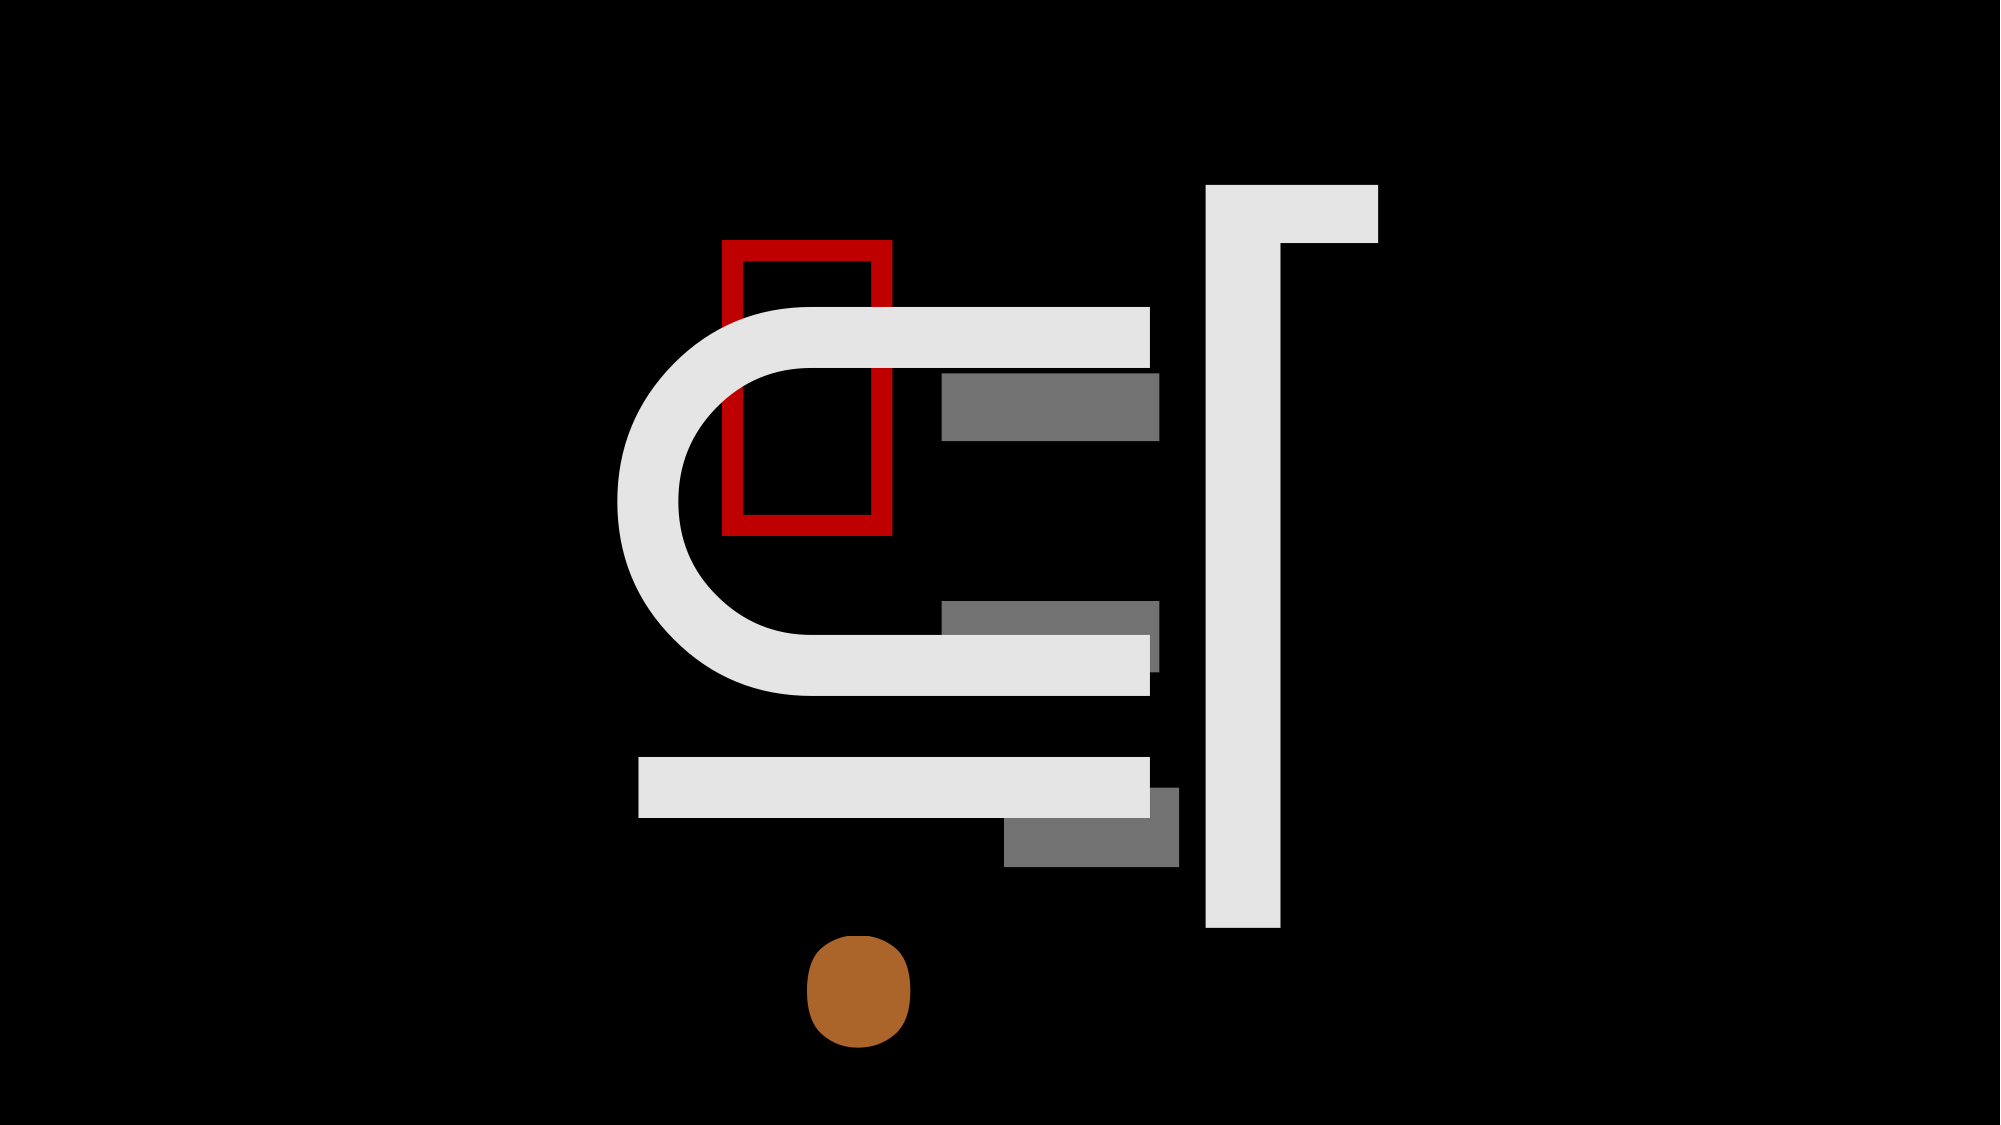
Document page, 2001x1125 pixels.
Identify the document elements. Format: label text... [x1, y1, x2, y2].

text_box ⊆⌈ [0, 0, 2000, 993]
text_box . . [590, 196, 1206, 1125]
